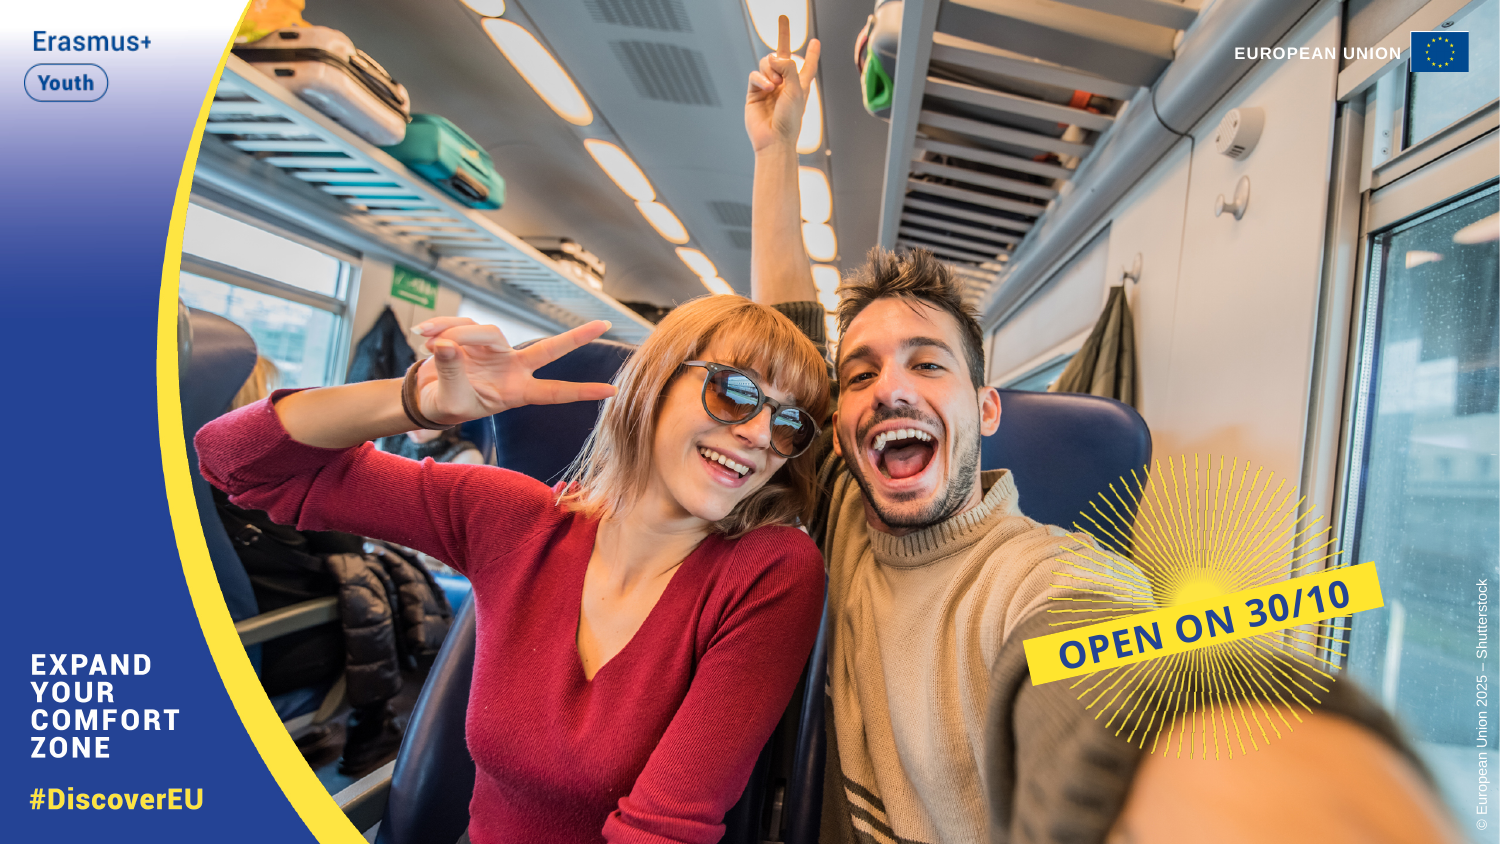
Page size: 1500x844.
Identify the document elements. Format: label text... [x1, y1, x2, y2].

list Open on 30/10 [1022, 560, 1385, 686]
picture [0, 0, 1500, 844]
